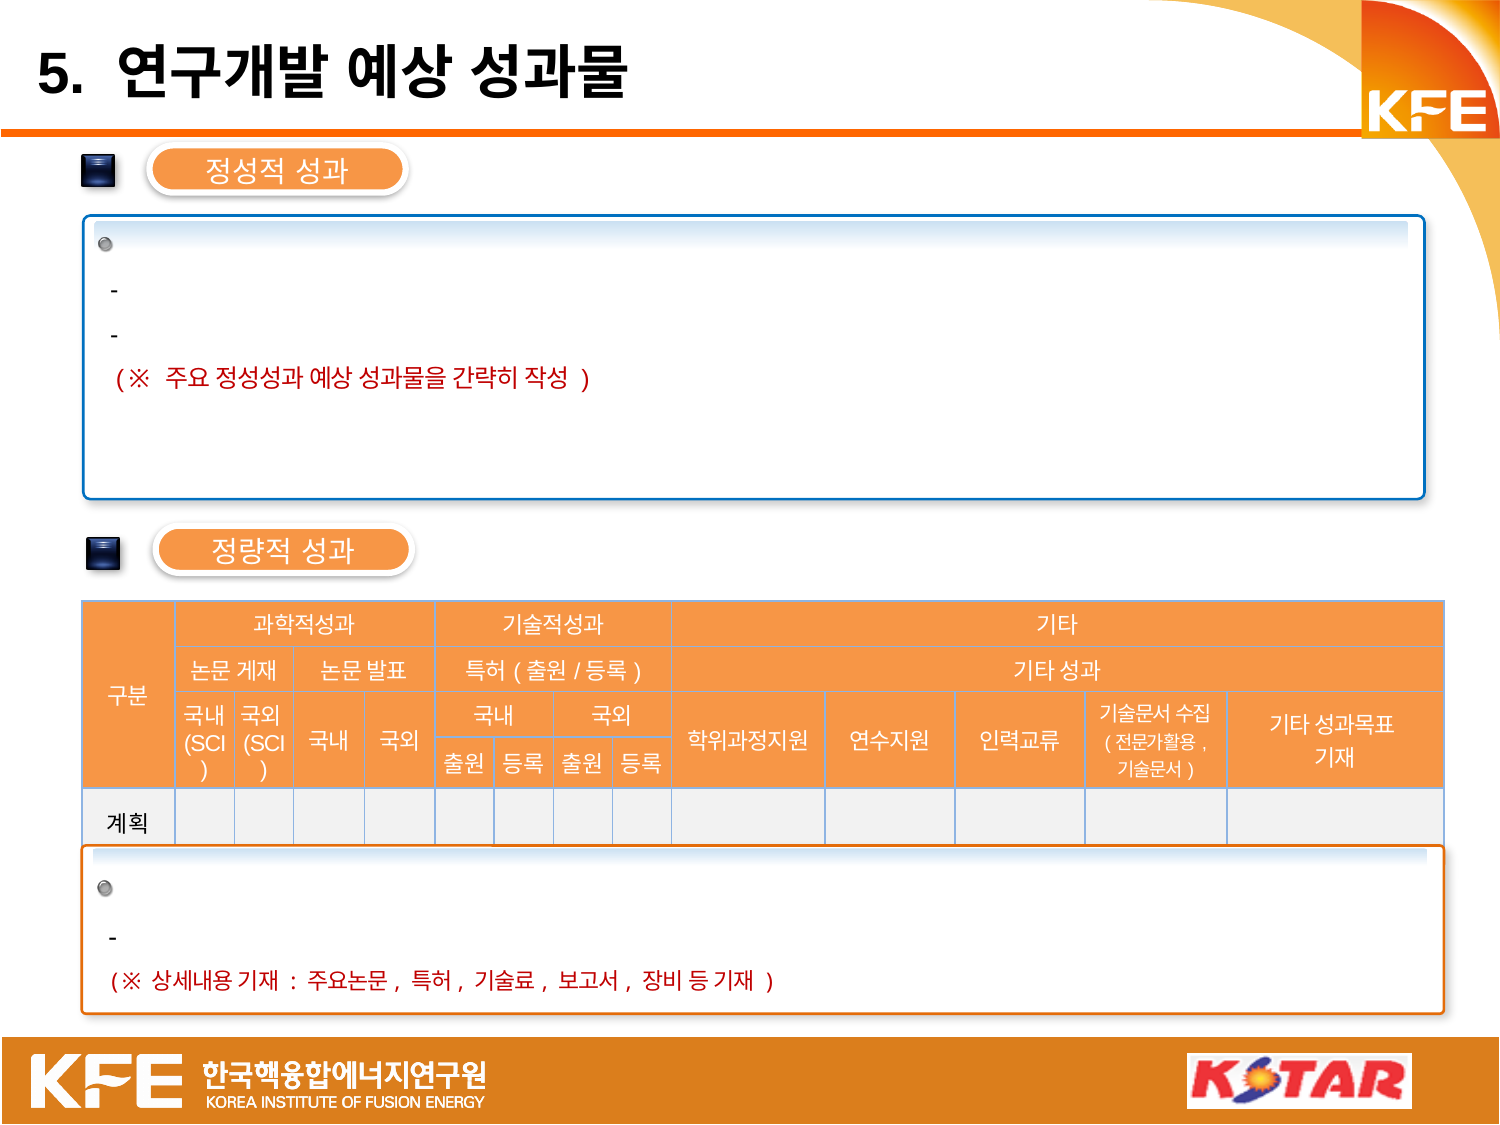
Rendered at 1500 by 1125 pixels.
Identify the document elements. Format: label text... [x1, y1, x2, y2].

table_cell 특허(출원/등록) [436, 647, 671, 691]
picture [86, 536, 120, 570]
picture [81, 154, 115, 188]
table_cell 국내 (SCI) [176, 692, 234, 787]
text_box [81, 845, 1445, 1015]
table_cell 계획 [83, 789, 174, 843]
table_cell 국외(SCI) [235, 692, 293, 787]
table_cell 국외 [365, 692, 434, 787]
table_cell 논문 게재 [176, 647, 293, 691]
text_box 정량적 성과 [152, 522, 416, 577]
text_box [83, 215, 1425, 500]
table_cell 국내 [294, 692, 364, 787]
table_cell 기타 성과 [672, 647, 1443, 691]
table_cell 인력교류 [956, 692, 1084, 787]
table_cell [176, 789, 234, 842]
text_box 정성적 성과 [146, 142, 409, 196]
table_cell [1228, 789, 1443, 843]
table_cell [554, 789, 612, 842]
table_cell 기술문서 수집 (전문가활용, 기술문서) [1086, 692, 1226, 787]
table_cell [826, 789, 954, 842]
table_cell [495, 789, 553, 842]
table_cell 출원 [554, 738, 612, 787]
table_cell 논문 발표 [294, 647, 434, 691]
table_cell 등록 [613, 738, 671, 787]
table_cell [956, 789, 1084, 842]
picture [1359, 0, 1500, 140]
table_cell 국내 [436, 692, 553, 736]
table_header 기타 [672, 602, 1443, 646]
table_header 기술적성과 [436, 602, 671, 646]
table_cell [294, 789, 364, 842]
table_cell [1086, 789, 1226, 842]
table_cell 기타 성과목표 기재 [1228, 692, 1443, 787]
table_cell 등록 [495, 738, 553, 787]
table_header 구분 [83, 602, 174, 787]
table_cell 국외 [554, 692, 671, 736]
table_cell [672, 789, 824, 842]
table_cell [365, 789, 434, 842]
table_cell 학위과정지원 [672, 692, 824, 787]
table_cell 출원 [436, 738, 493, 787]
table_header 과학적성과 [176, 602, 434, 646]
picture [1186, 1053, 1412, 1109]
table_cell [613, 789, 671, 842]
table_cell [436, 789, 493, 842]
table_cell 연수지원 [826, 692, 954, 787]
table_cell [235, 789, 293, 842]
